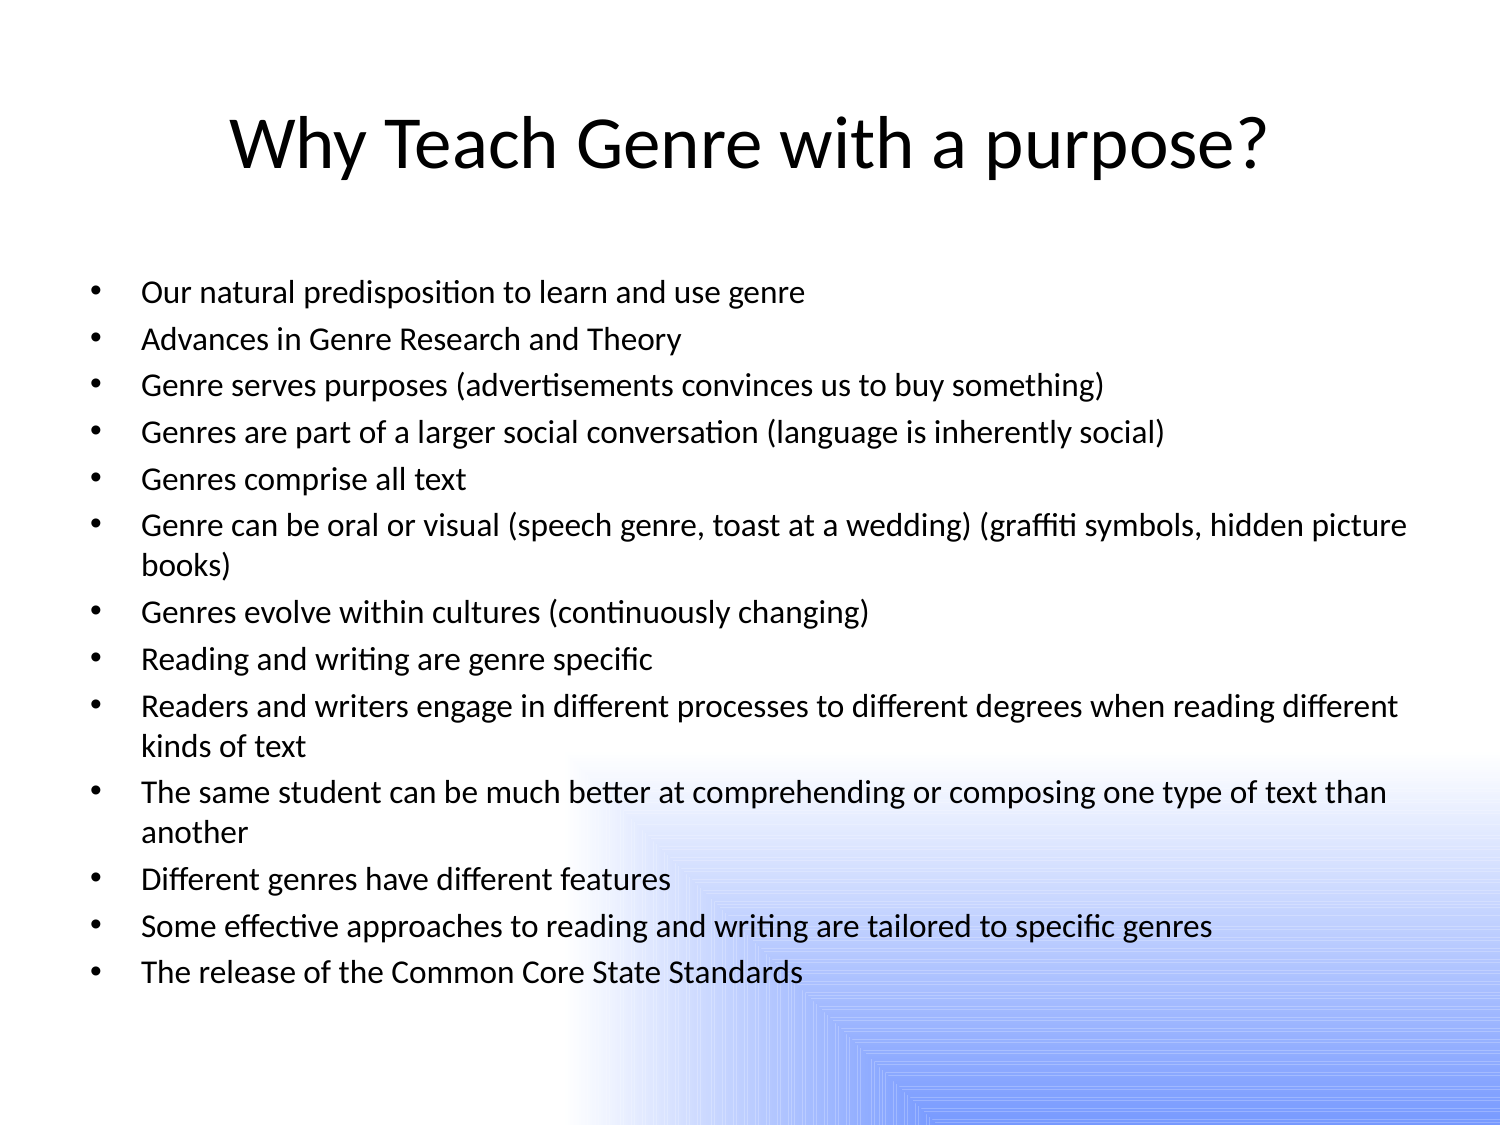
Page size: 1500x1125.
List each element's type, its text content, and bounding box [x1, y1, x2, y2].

title Why Teach Genre with a purpose? [75, 45, 1425, 233]
list Our natural predisposition to learn and use genre Advances in Genre Research and Theory Genre serves purposes (advertisements convinces us to buy something) Genres are part of a larger social conversation (language is inherently social) Genres comprise all text Genre can be oral or visual (speech genre, toast at a wedding) (graffiti symbols, hidden picture books) Genres evolve within cultures (continuously changing) Reading and writing are genre specific Readers and writers engage in different processes to different degrees when reading different kinds of text The same student can be much better at comprehending or composing one type of text than another Different genres have different features Some effective approaches to reading and writing are tailored to specific genres The release of the Common Core State Standards [75, 262, 1425, 1005]
